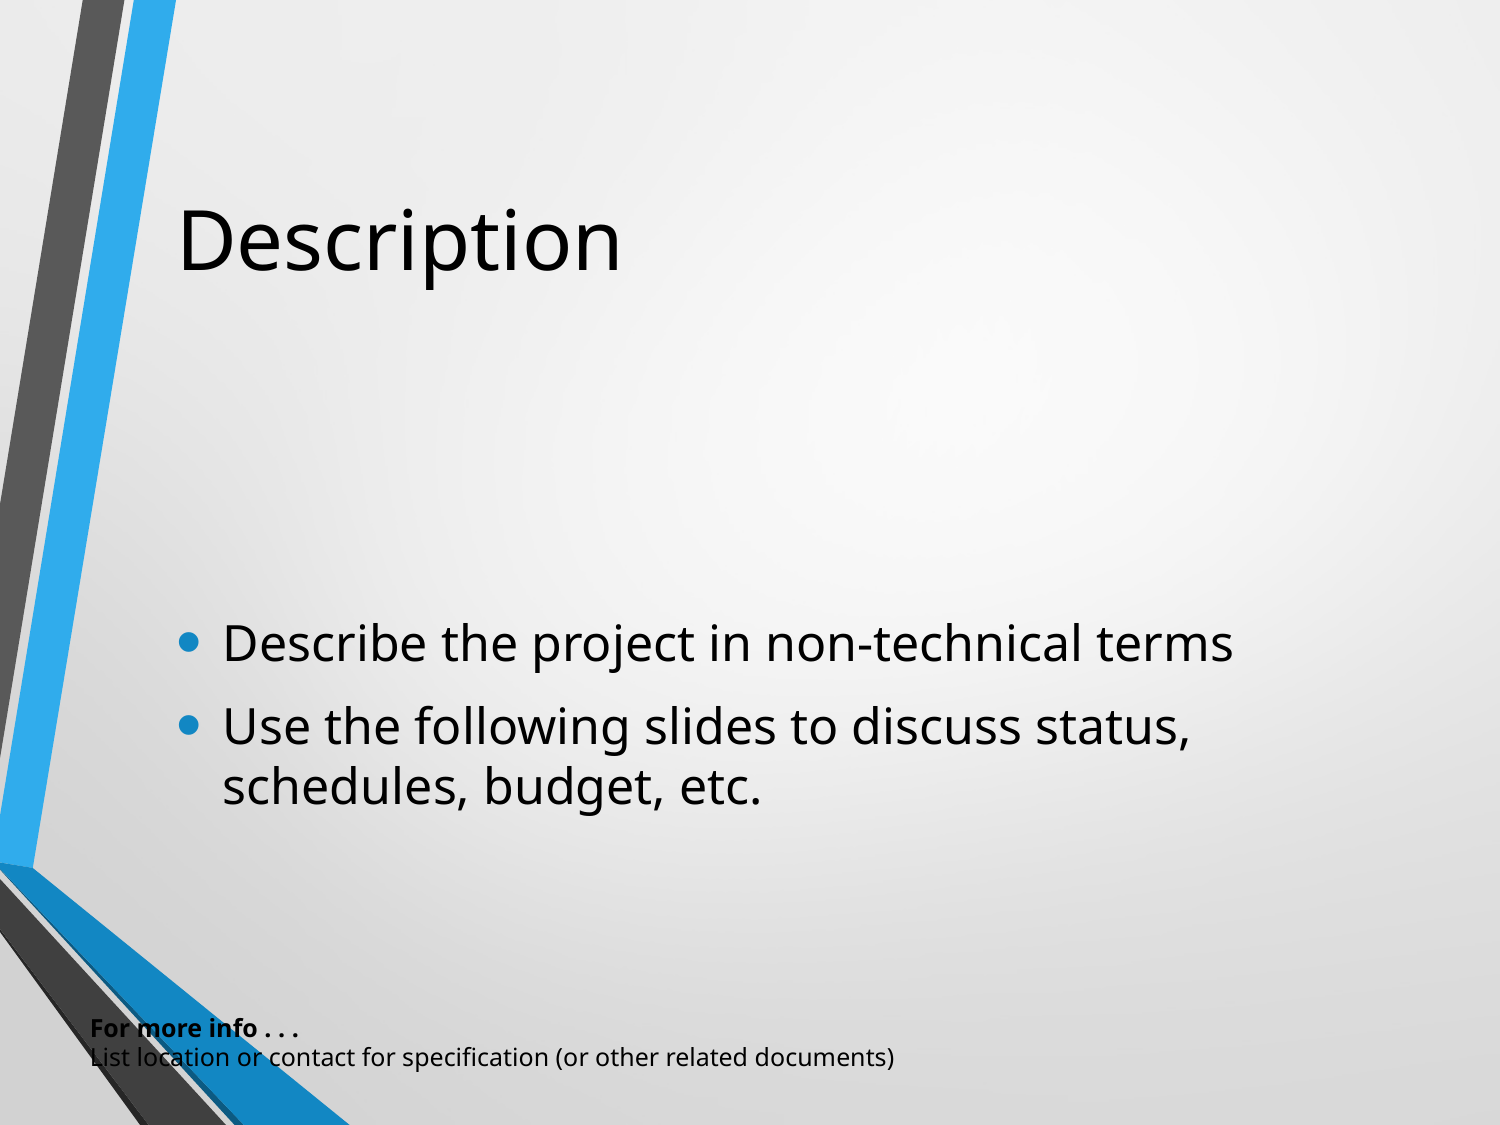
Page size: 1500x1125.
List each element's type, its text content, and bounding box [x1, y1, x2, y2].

title Description [161, 75, 1425, 400]
text_box For more info . . . List location or contact for specification (or other related documents) [74, 1004, 1425, 1088]
list Describe the project in non-technical terms Use the following slides to discuss status, schedules, budget, etc. [161, 437, 1425, 989]
